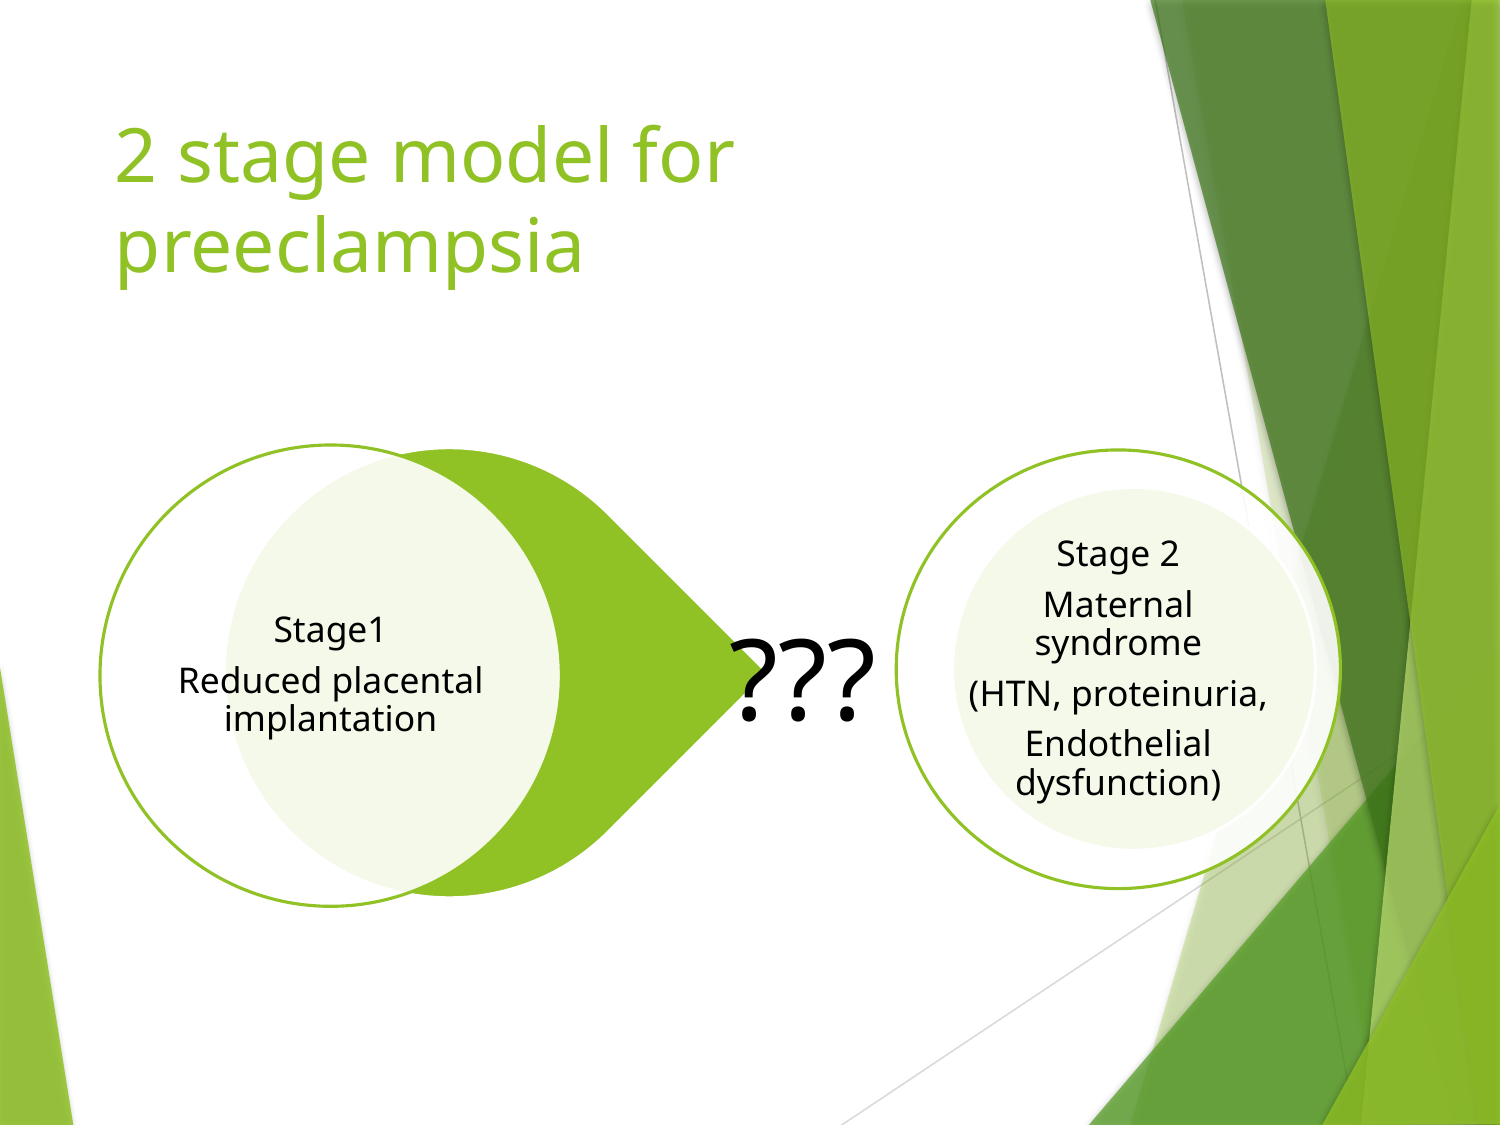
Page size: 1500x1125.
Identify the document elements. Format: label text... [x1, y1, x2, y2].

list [99, 353, 1438, 992]
title 2 stage model for preeclampsia [99, 99, 1142, 317]
